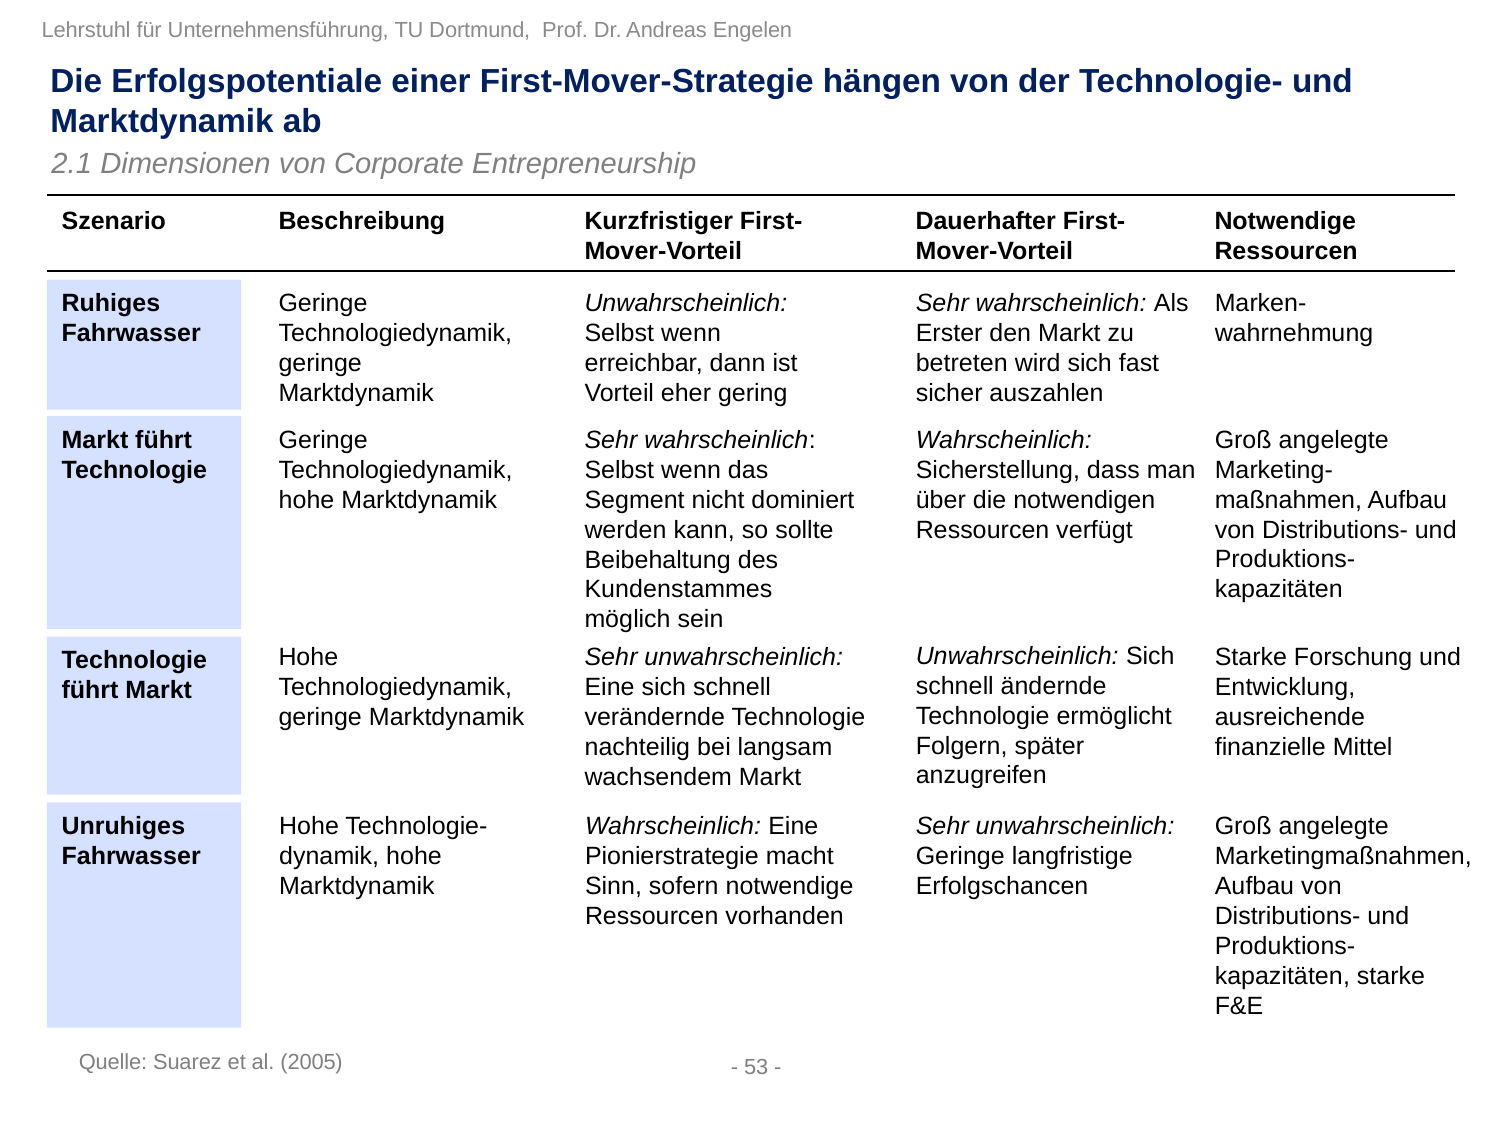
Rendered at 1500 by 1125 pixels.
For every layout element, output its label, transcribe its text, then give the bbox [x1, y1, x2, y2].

text_box Wahrscheinlich: Sicherstellung, dass man über die notwendigen Ressourcen verfügt [901, 415, 1199, 551]
text_box Ruhiges Fahrwasser [46, 279, 242, 410]
text_box Sehr wahrscheinlich: Selbst wenn das Segment nicht dominiert werden kann, so sollte Beibehaltung des Kundenstammes möglich sein [569, 415, 878, 633]
text_box Notwendige Ressourcen [1199, 204, 1448, 270]
text_box Dauerhafter First-Mover-Vorteil [900, 204, 1149, 270]
text_box Starke Forschung und Entwicklung, ausreichende finanzielle Mittel [1199, 632, 1496, 768]
text_box Unwahrscheinlich: Selbst wenn erreichbar, dann ist Vorteil eher gering [569, 280, 858, 414]
text_box Sehr wahrscheinlich: Als Erster den Markt zu betreten wird sich fast sicher auszahlen [901, 280, 1214, 414]
text_box Unruhiges Fahrwasser [46, 802, 242, 1028]
text_box Sehr unwahrscheinlich: Geringe langfristige Erfolgschancen [901, 802, 1199, 907]
slide_number - 53 - [599, 1045, 913, 1093]
text_box Hohe Technologiedynamik, geringe Marktdynamik [263, 633, 569, 738]
text_box Quelle: Suarez et al. (2005) [63, 1039, 359, 1081]
text_box Unwahrscheinlich: Sich schnell ändernde Technologie ermöglicht Folgern, später anzugreifen [901, 631, 1205, 797]
text_box Geringe Technologiedynamik, geringe Marktdynamik [263, 280, 531, 414]
text_box Wahrscheinlich: Eine Pionierstrategie macht Sinn, sofern notwendige Ressourcen vorhanden [570, 802, 902, 967]
text_box Sehr unwahrscheinlich: Eine sich schnell verändernde Technologie nachteilig bei langsam wachsendem Markt [569, 633, 903, 798]
text_box Technologie führt Markt [46, 636, 242, 795]
text_box Groß angelegte Marketingmaßnahmen, Aufbau von Distributions- und Produktions-kapazitäten, starke F&E [1199, 802, 1493, 1027]
text_box Beschreibung [263, 204, 531, 243]
text_box Markt führt Technologie [46, 415, 242, 629]
text_box Szenario [46, 202, 244, 270]
text_box Kurzfristiger First-Mover-Vorteil [569, 204, 869, 270]
text_box Groß angelegte Marketing-maßnahmen, Aufbau von Distributions- und Produktions-kapazitäten [1199, 415, 1491, 611]
text_box Die Erfolgspotentiale einer First-Mover-Strategie hängen von der Technologie- und Marktdynamik ab [35, 52, 1433, 147]
text_box Hohe Technologie-dynamik, hohe Marktdynamik [264, 802, 549, 907]
text_box Marken-wahrnehmung [1199, 279, 1460, 355]
text_box Geringe Technologiedynamik, hohe Marktdynamik [263, 415, 547, 521]
text_box 2.1 Dimensionen von Corporate Entrepreneurship [36, 136, 713, 187]
